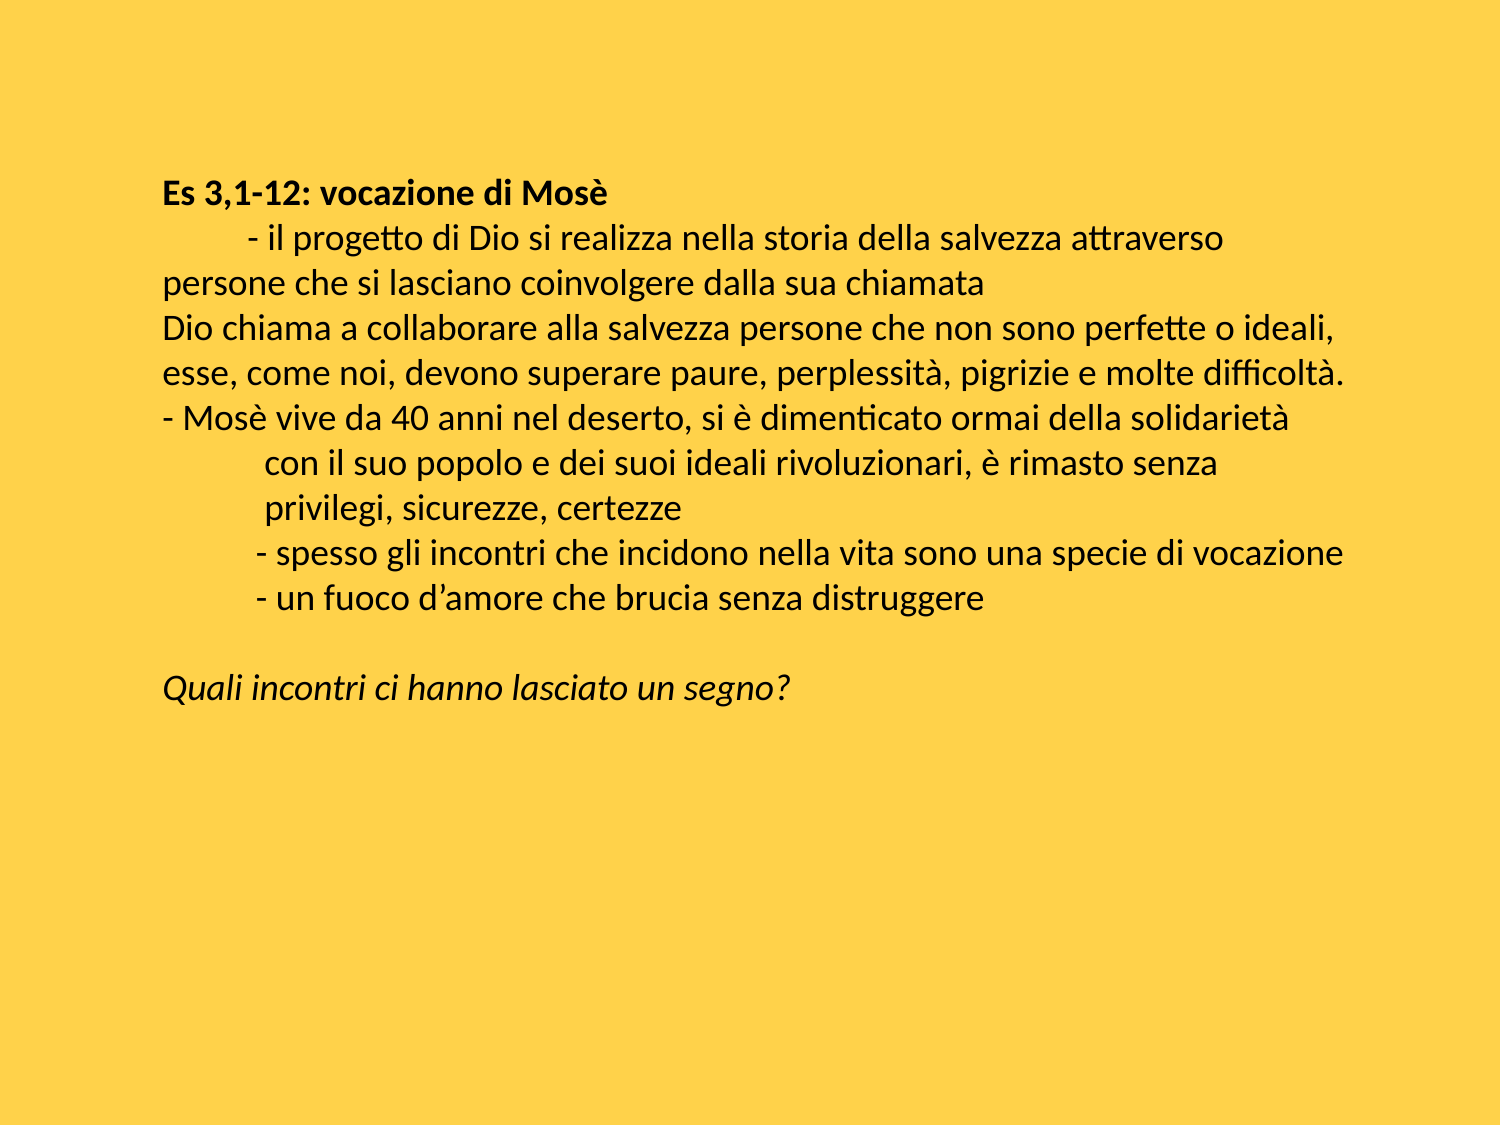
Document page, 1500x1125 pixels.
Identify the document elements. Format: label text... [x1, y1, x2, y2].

text_box Es 3,1-12: vocazione di Mosè - il progetto di Dio si realizza nella storia della salvezza attraverso persone che si lasciano coinvolgere dalla sua chiamata Dio chiama a collaborare alla salvezza persone che non sono perfette o ideali, esse, come noi, devono superare paure, perplessità, pigrizie e molte difficoltà. - Mosè vive da 40 anni nel deserto, si è dimenticato ormai della solidarietà con il suo popolo e dei suoi ideali rivoluzionari, è rimasto senza privilegi, sicurezze, certezze - spesso gli incontri che incidono nella vita sono una specie di vocazione - un fuoco d’amore che brucia senza distruggere Quali incontri ci hanno lasciato un segno? [147, 160, 1365, 761]
